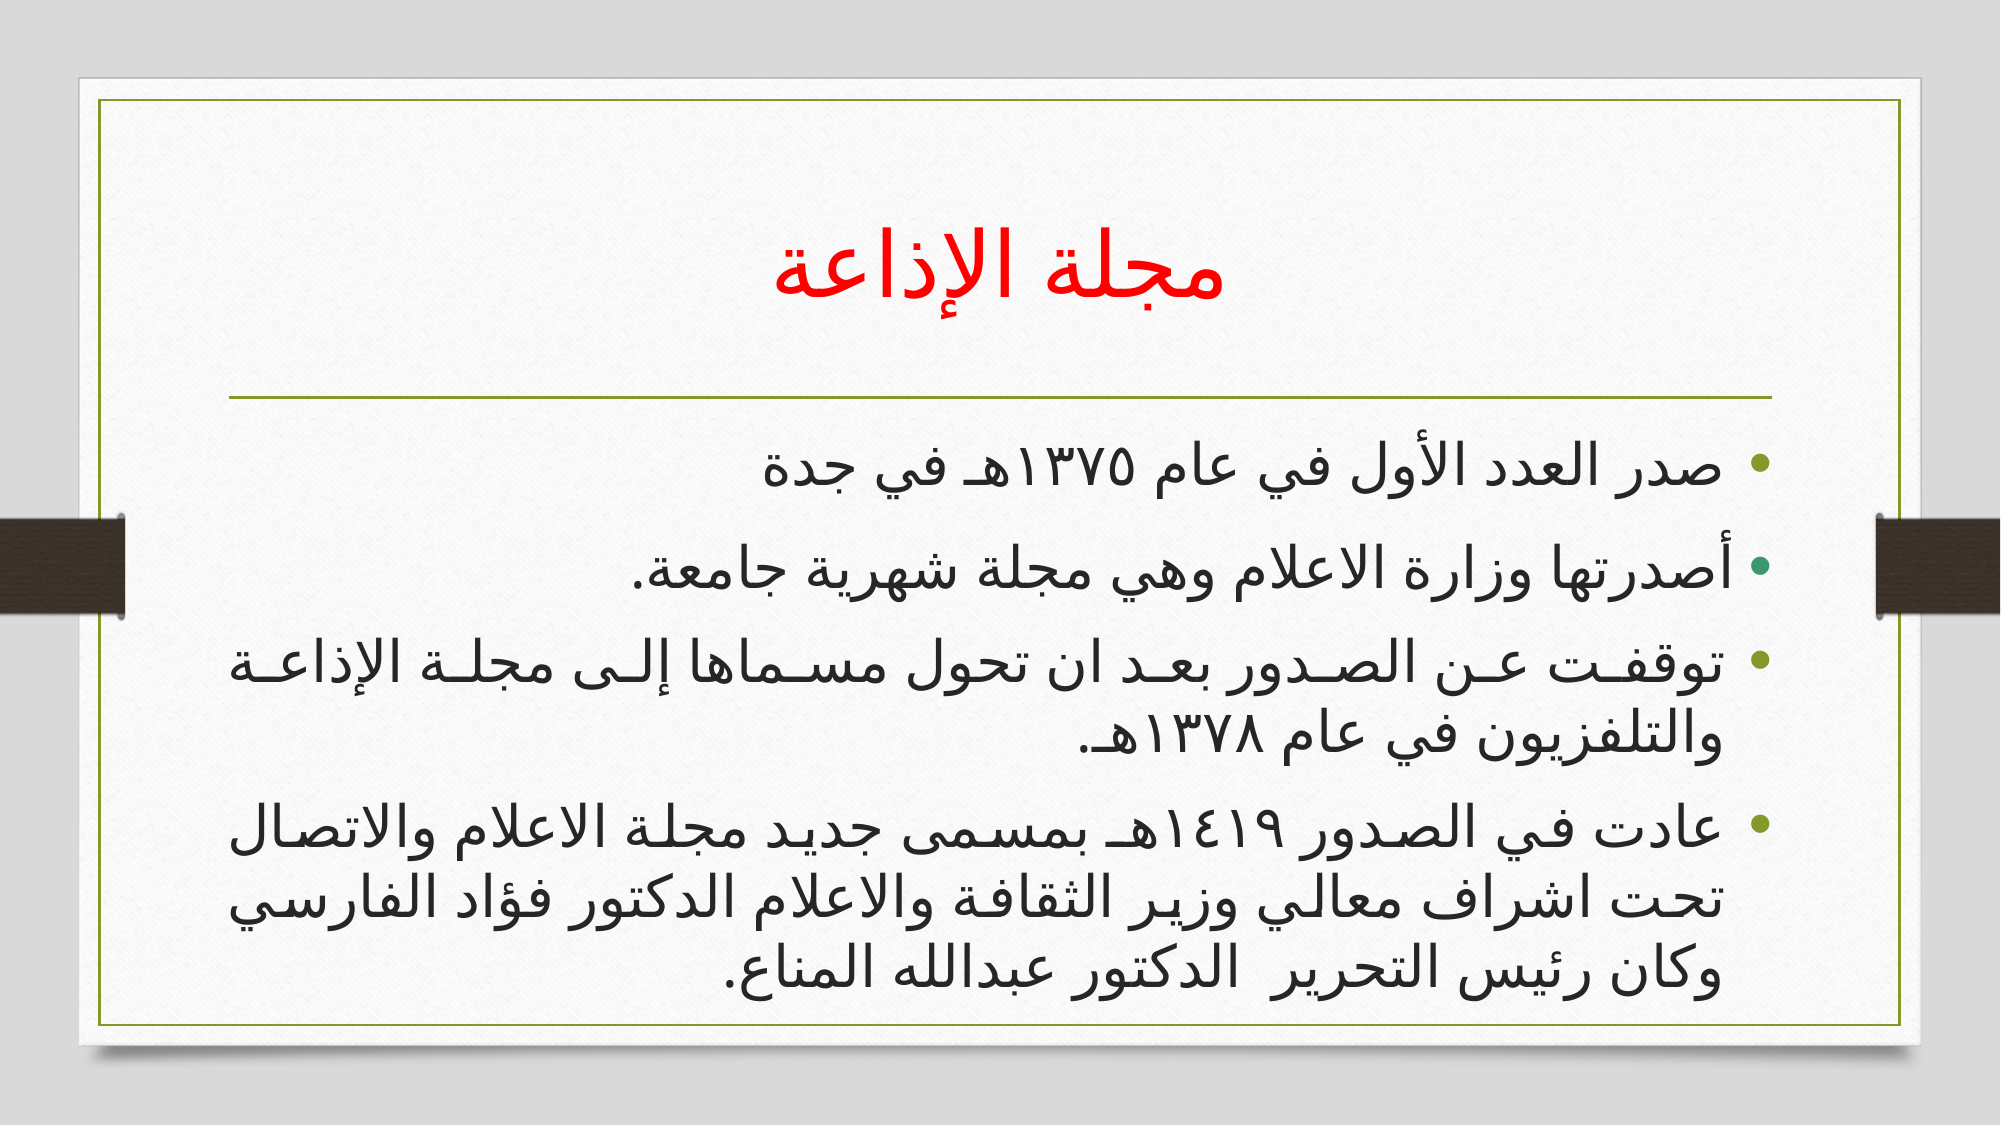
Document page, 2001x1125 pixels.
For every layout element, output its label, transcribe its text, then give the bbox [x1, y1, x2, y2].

picture [0, 0, 2001, 1125]
title مجلة الإذاعة [212, 161, 1788, 375]
list صدر العدد الأول في عام ١٣٧٥هـ في جدة أصدرتها وزارة الاعلام وهي مجلة شهرية جامعة. توقفت عن الصدور بعد ان تحول مسماها إلى مجلة الإذاعة والتلفزيون في عام ١٣٧٨هـ. عادت في الصدور ١٤١٩هـ بمسمى جديد مجلة الاعلام والاتصال تحت اشراف معالي وزير الثقافة والاعلام الدكتور فؤاد الفارسي وكان رئيس التحرير الدكتور عبدالله المناع. [212, 419, 1788, 964]
